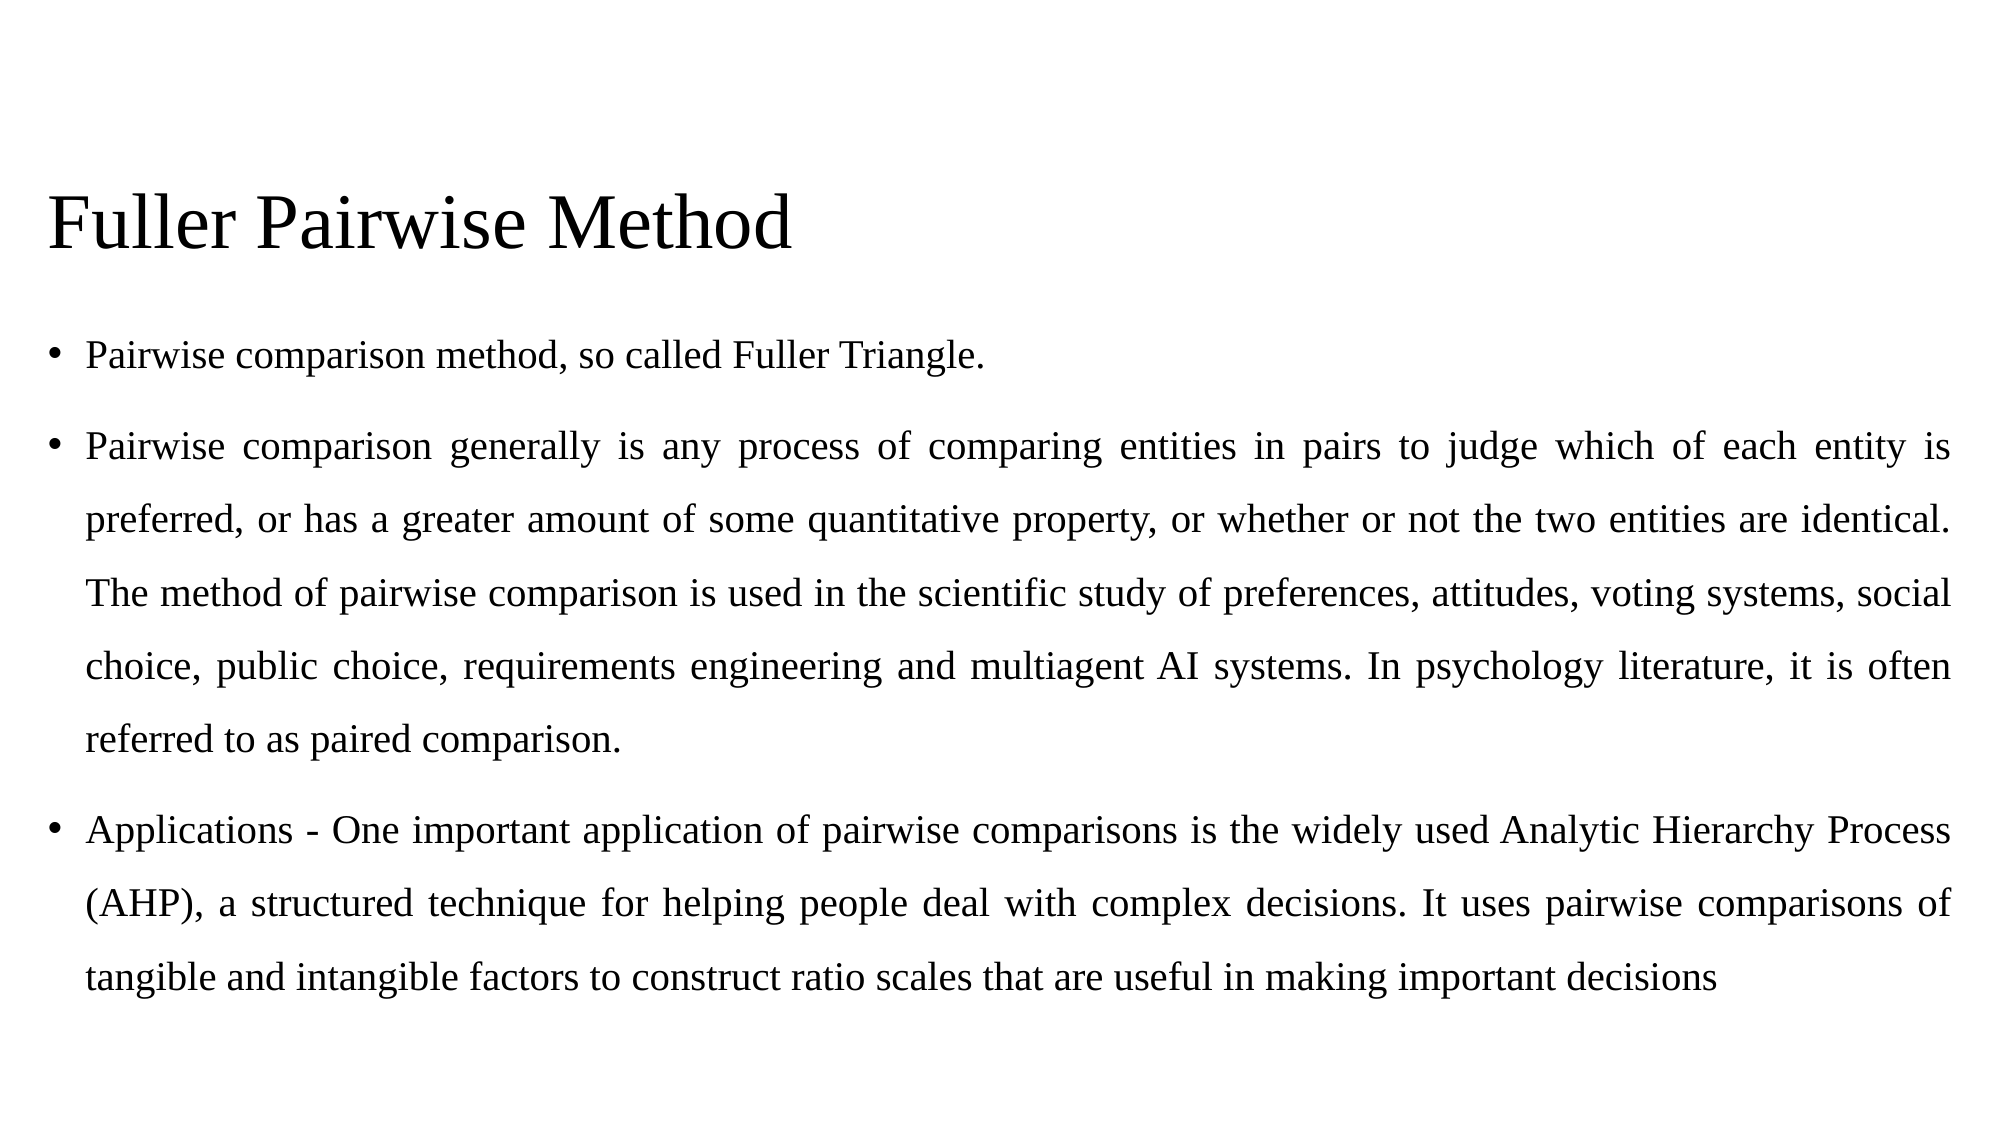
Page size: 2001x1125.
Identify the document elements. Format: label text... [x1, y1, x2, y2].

title Fuller Pairwise Method [32, 172, 1969, 274]
list Pairwise comparison method, so called Fuller Triangle. Pairwise comparison generally is any process of comparing entities in pairs to judge which of each entity is preferred, or has a greater amount of some quantitative property, or whether or not the two entities are identical. The method of pairwise comparison is used in the scientific study of preferences, attitudes, voting systems, social choice, public choice, requirements engineering and multiagent AI systems. In psychology literature, it is often referred to as paired comparison. Applications - One important application of pairwise comparisons is the widely used Analytic Hierarchy Process (AHP), a structured technique for helping people deal with complex decisions. It uses pairwise comparisons of tangible and intangible factors to construct ratio scales that are useful in making important decisions [33, 295, 1969, 1018]
